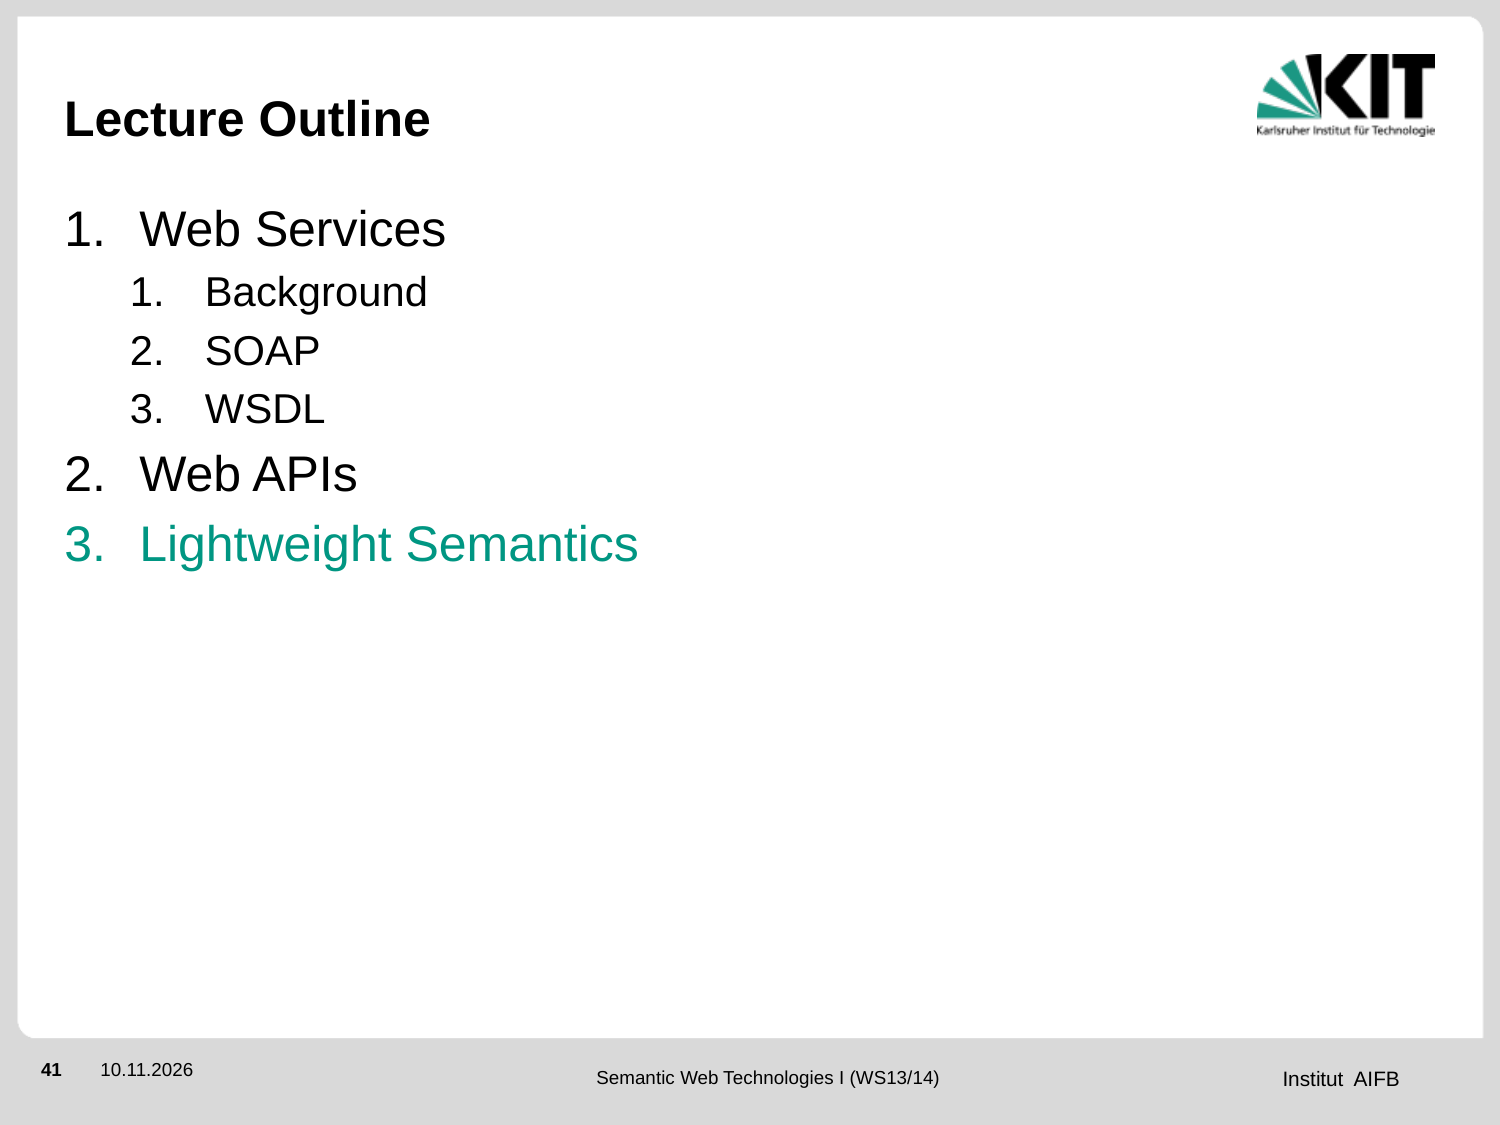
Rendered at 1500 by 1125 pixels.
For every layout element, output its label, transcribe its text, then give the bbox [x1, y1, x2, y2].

picture [0, 0, 1500, 1125]
list Web Services Background SOAP WSDL Web APIs Lightweight Semantics [64, 196, 1436, 1000]
title Lecture Outline [64, 54, 1198, 147]
